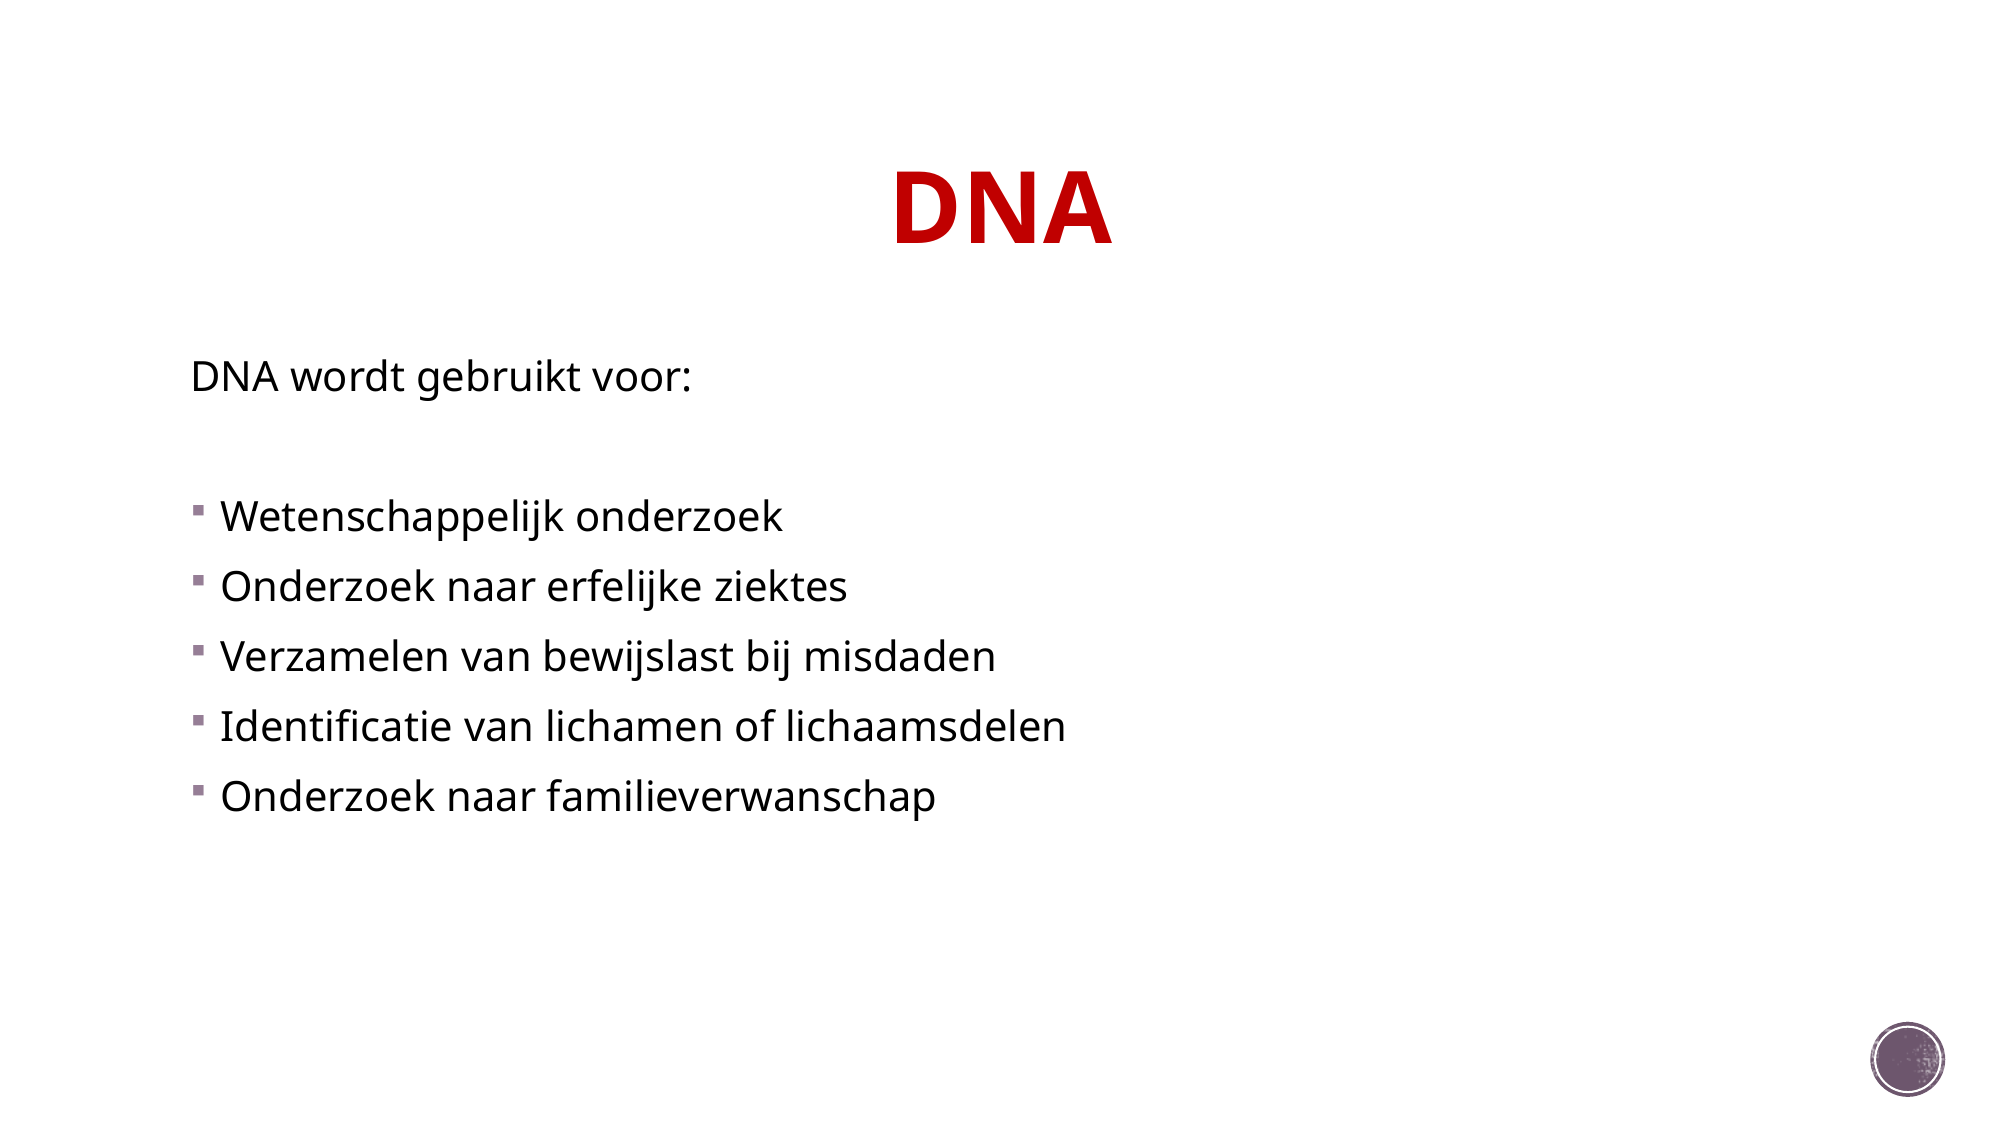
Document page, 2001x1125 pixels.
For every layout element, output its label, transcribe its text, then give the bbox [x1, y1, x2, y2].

title DNA [175, 79, 1826, 344]
list DNA wordt gebruikt voor: Wetenschappelijk onderzoek Onderzoek naar erfelijke ziektes Verzamelen van bewijslast bij misdaden Identificatie van lichamen of lichaamsdelen Onderzoek naar familieverwanschap [175, 348, 1826, 1013]
